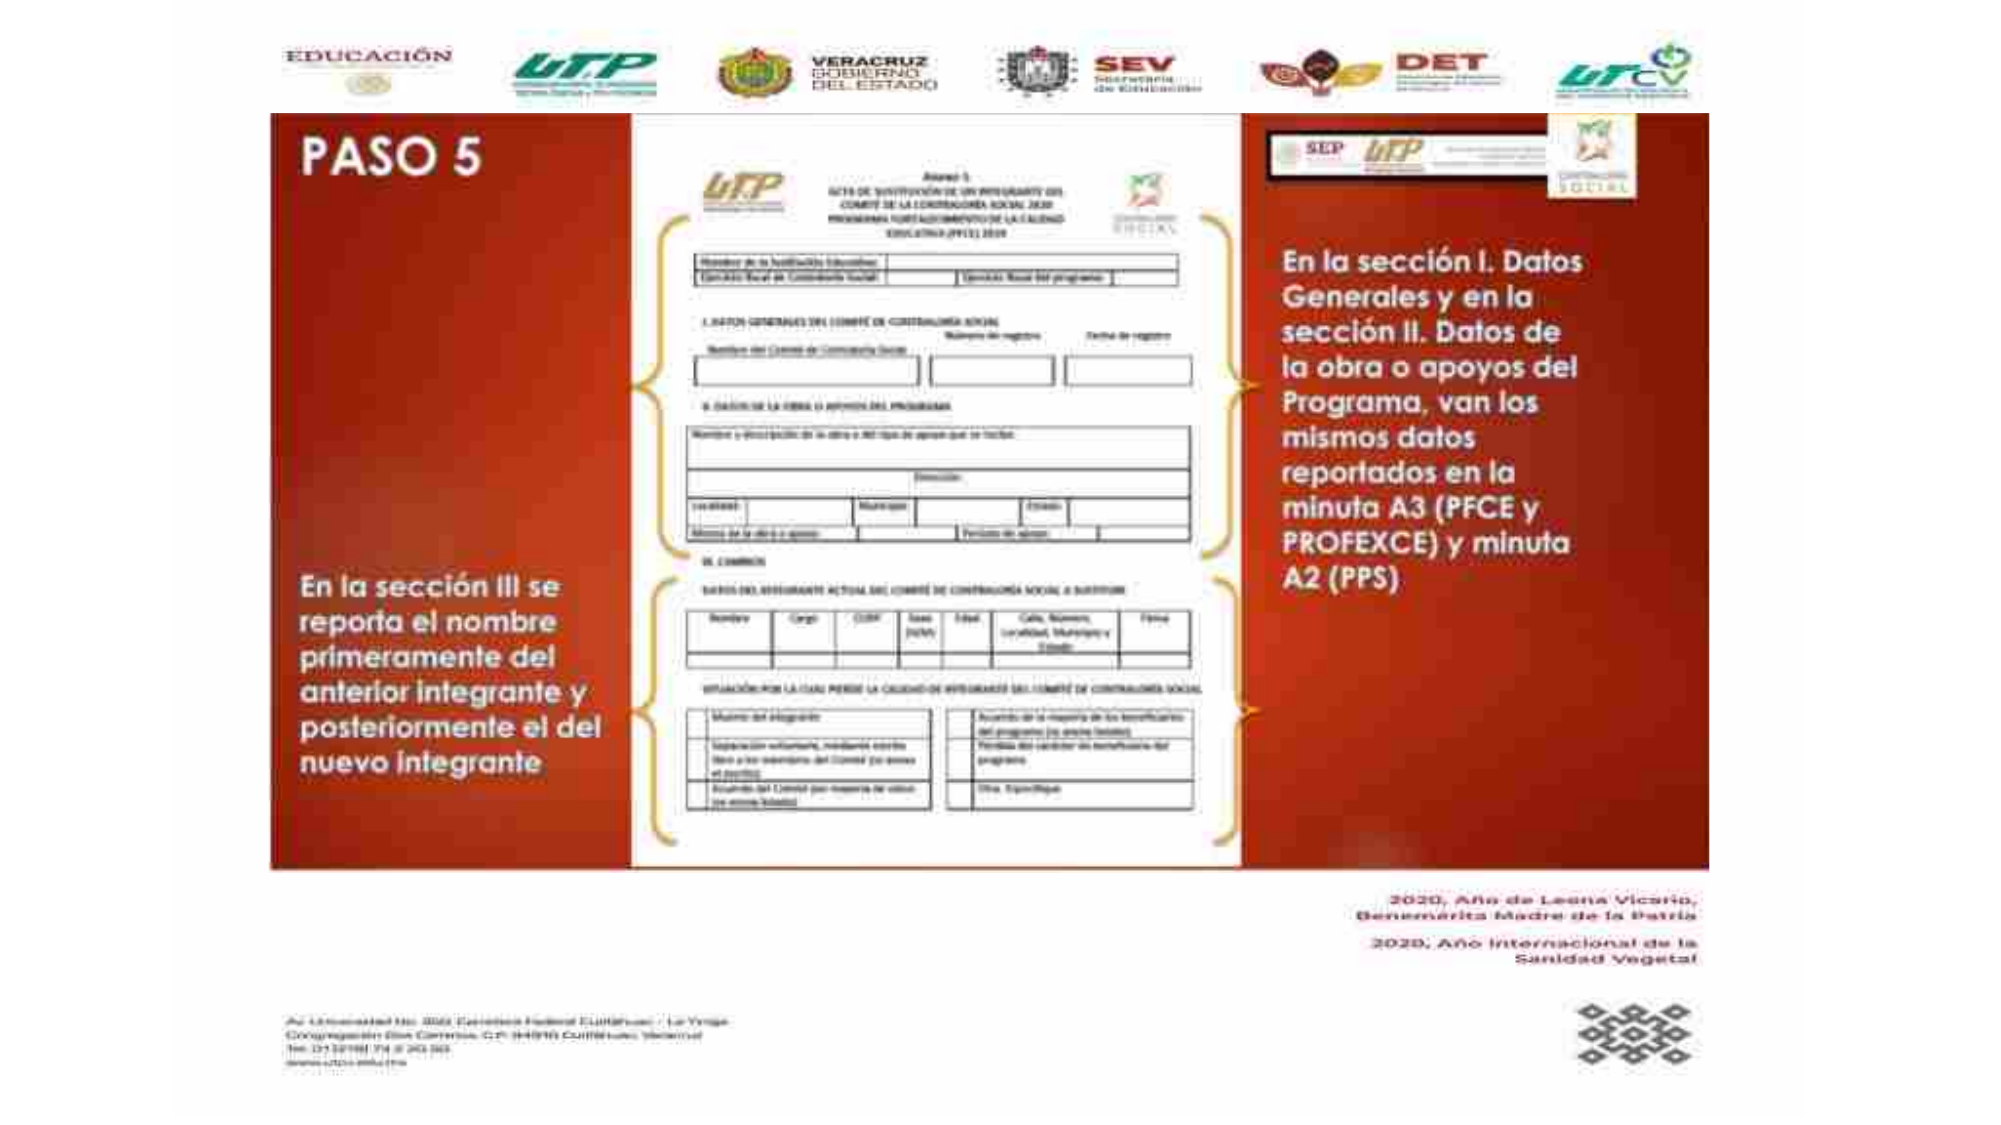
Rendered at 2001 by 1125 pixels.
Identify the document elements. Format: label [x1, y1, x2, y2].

picture [173, 0, 1805, 1117]
